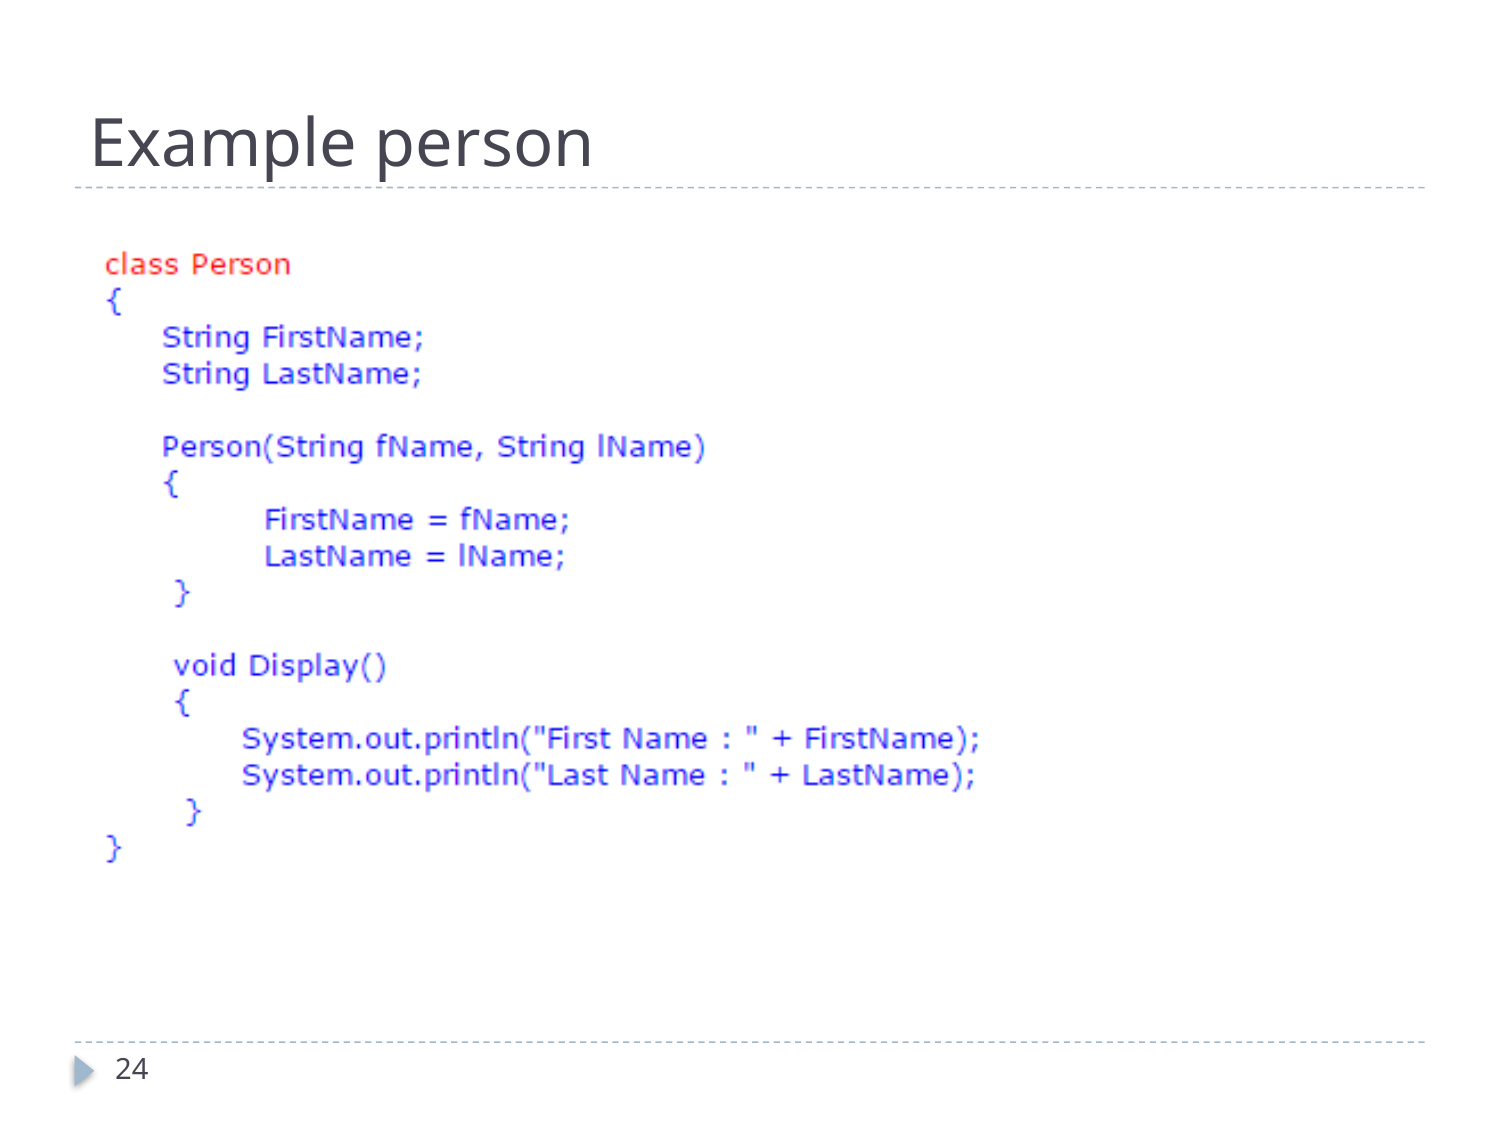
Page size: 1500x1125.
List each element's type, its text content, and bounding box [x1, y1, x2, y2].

slide_number 24 [100, 1042, 426, 1103]
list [96, 243, 1259, 886]
title Example person [75, 24, 1425, 188]
